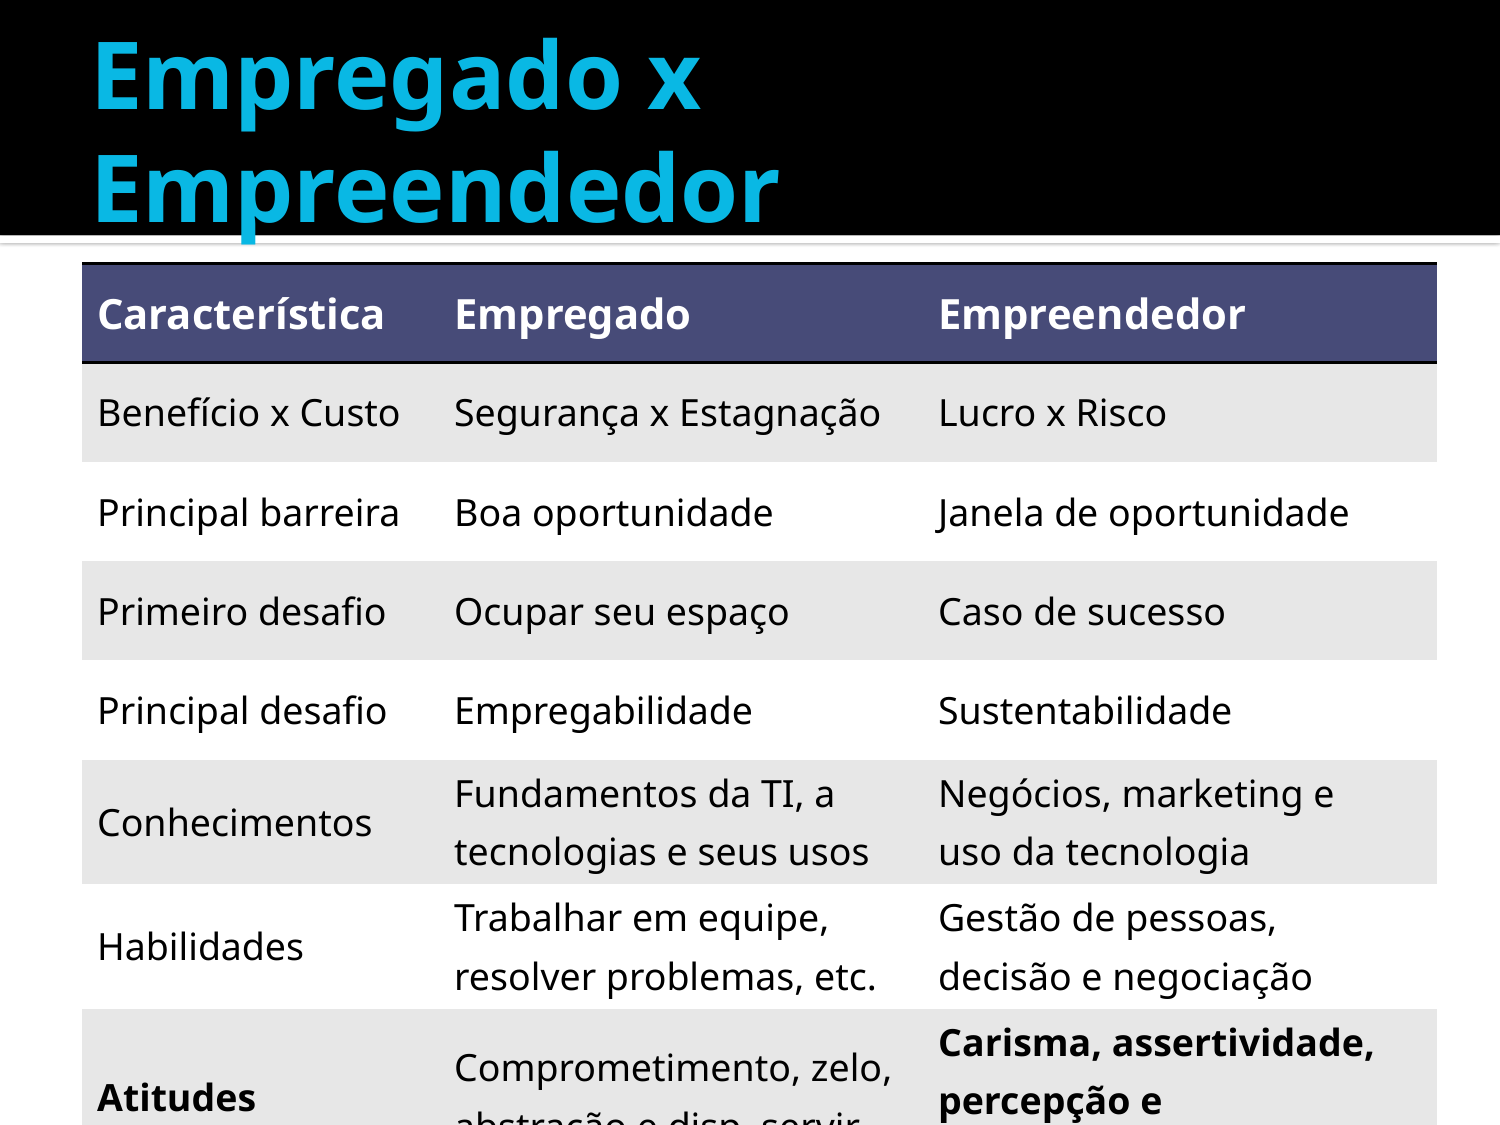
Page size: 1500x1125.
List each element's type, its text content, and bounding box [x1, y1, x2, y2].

table_cell Sustentabilidade [923, 660, 1437, 760]
table_cell Negócios, marketing e uso da tecnologia [923, 760, 1437, 884]
table_cell Carisma, assertividade, percepção e determinação [923, 1009, 1437, 1125]
table_cell Caso de sucesso [923, 561, 1437, 660]
table_header Empreendedor [923, 265, 1437, 361]
table_cell Lucro x Risco [923, 364, 1437, 462]
title Empregado x Empreendedor [75, 25, 1425, 231]
table_cell Trabalhar em equipe, resolver problemas, etc. [439, 884, 923, 1009]
table_cell Benefício x Custo [82, 364, 439, 462]
table_cell Boa oportunidade [439, 462, 923, 561]
table_cell Fundamentos da TI, a tecnologias e seus usos [439, 760, 923, 884]
table_cell Conhecimentos [82, 760, 439, 884]
table_header Característica [82, 265, 439, 361]
table_cell Principal desafio [82, 660, 439, 760]
table_cell Comprometimento, zelo, abstração e disp. servir [439, 1009, 923, 1125]
table_cell Janela de oportunidade [923, 462, 1437, 561]
table_cell Ocupar seu espaço [439, 561, 923, 660]
table_cell Habilidades [82, 884, 439, 1009]
table_header Empregado [439, 265, 923, 361]
table_cell Empregabilidade [439, 660, 923, 760]
table_cell Atitudes [82, 1009, 439, 1125]
table_cell Gestão de pessoas, decisão e negociação [923, 884, 1437, 1009]
table_cell Segurança x Estagnação [439, 364, 923, 462]
table_cell Principal barreira [82, 462, 439, 561]
table_cell Primeiro desafio [82, 561, 439, 660]
